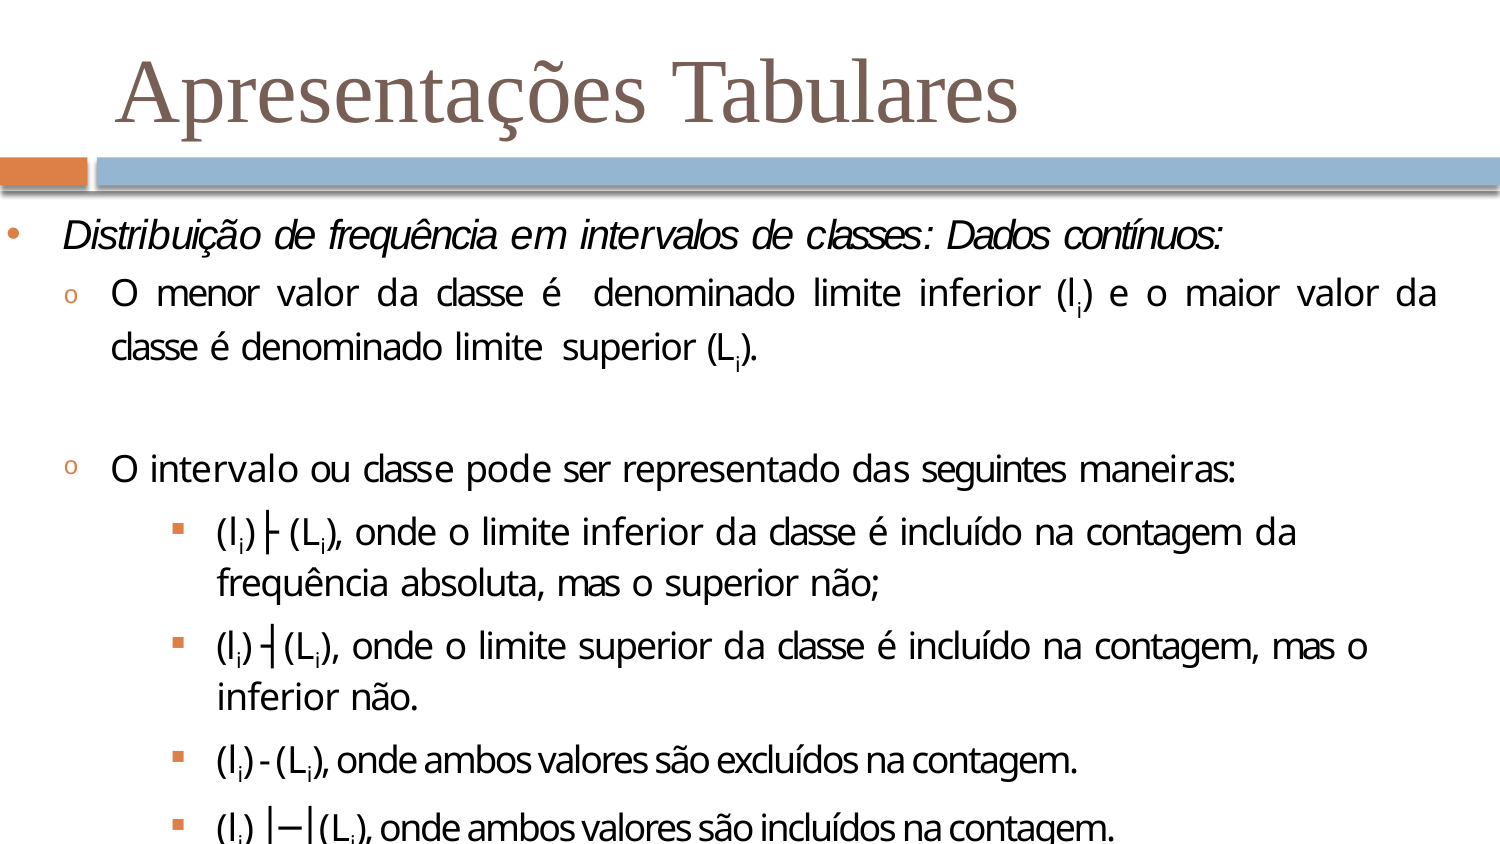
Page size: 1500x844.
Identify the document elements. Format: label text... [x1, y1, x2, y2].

picture [0, 156, 1500, 203]
text_box Distribuição de frequência em intervalos de classes: Dados contínuos: O menor valor da classe é denominado limite inferior (li) e o maior valor da classe é denominado limite superior (Li). O intervalo ou classe pode ser representado das seguintes maneiras: (li)├ (Li), onde o limite inferior da classe é incluído na contagem da frequência absoluta, mas o superior não; (li) ┤(Li), onde o limite superior da classe é incluído na contagem, mas o inferior não. (li) - (Li), onde ambos valores são excluídos na contagem. (li) │─│(Li), onde ambos valores são incluídos na contagem. [0, 192, 1444, 844]
title Apresentações Tabulares [112, 28, 1027, 172]
